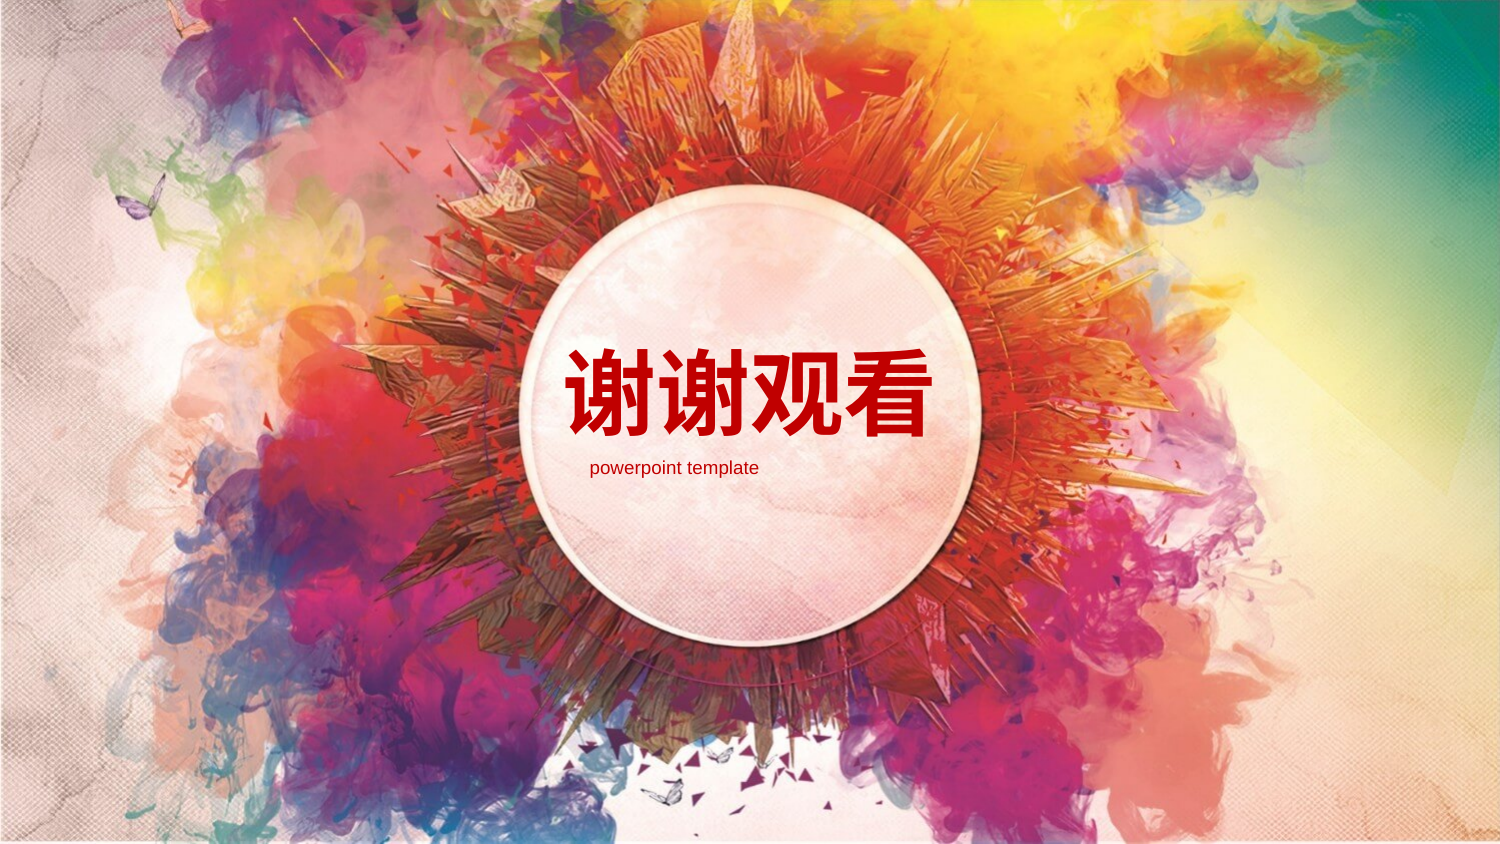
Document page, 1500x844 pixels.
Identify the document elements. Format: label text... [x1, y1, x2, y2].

picture [0, 0, 1500, 844]
text_box 谢谢观看 [547, 327, 953, 455]
text_box powerpoint template [574, 448, 926, 486]
